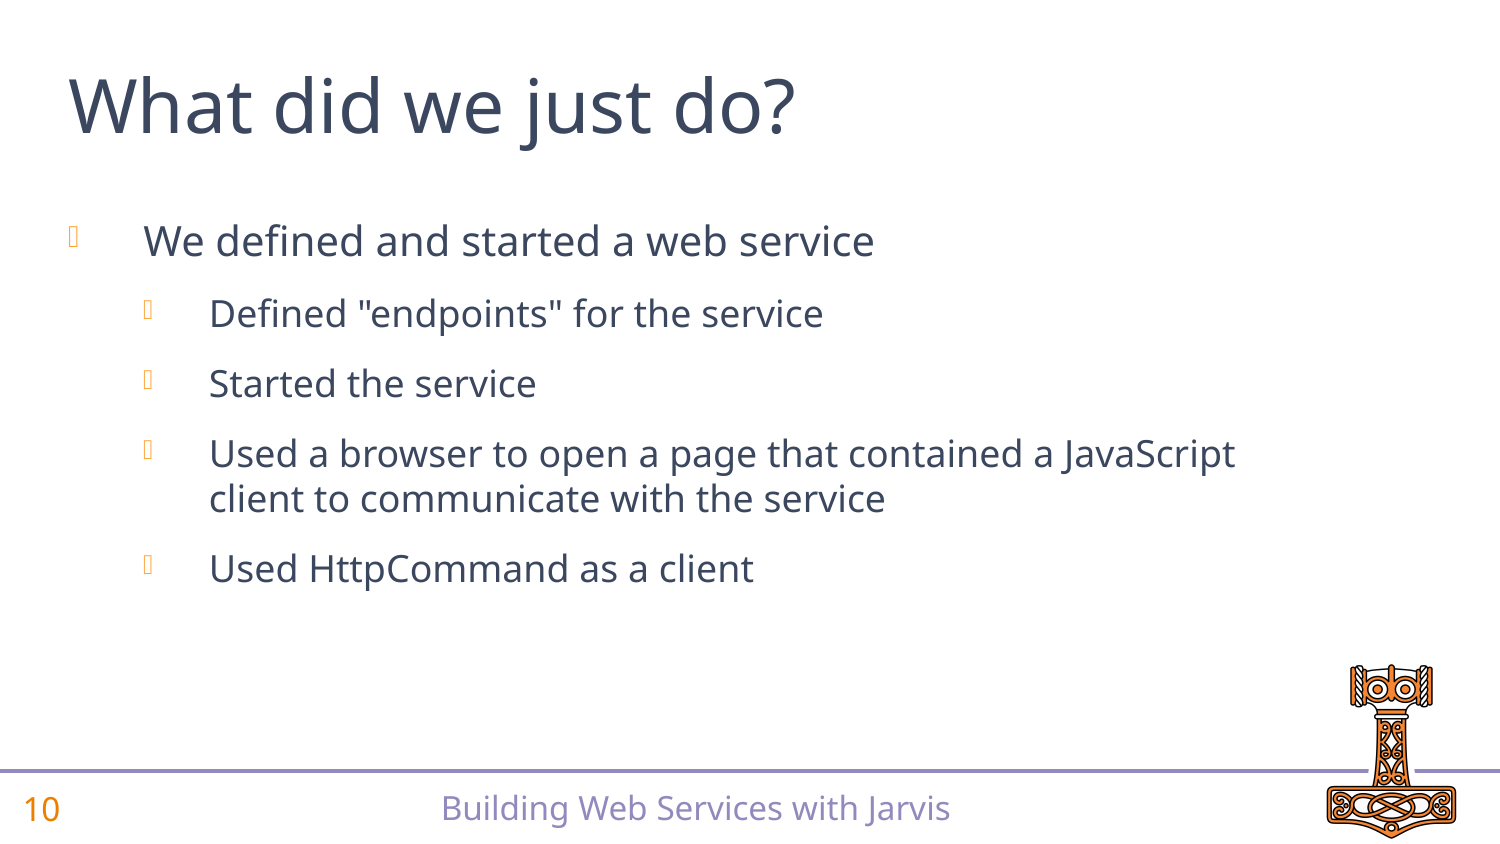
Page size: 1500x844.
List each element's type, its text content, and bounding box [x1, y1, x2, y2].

title What did we just do? [53, 43, 1203, 157]
list We defined and started a web service Defined "endpoints" for the service Started the service Used a browser to open a page that contained a JavaScript client to communicate with the service Used HttpCommand as a client [53, 207, 1339, 740]
picture [1320, 655, 1461, 844]
